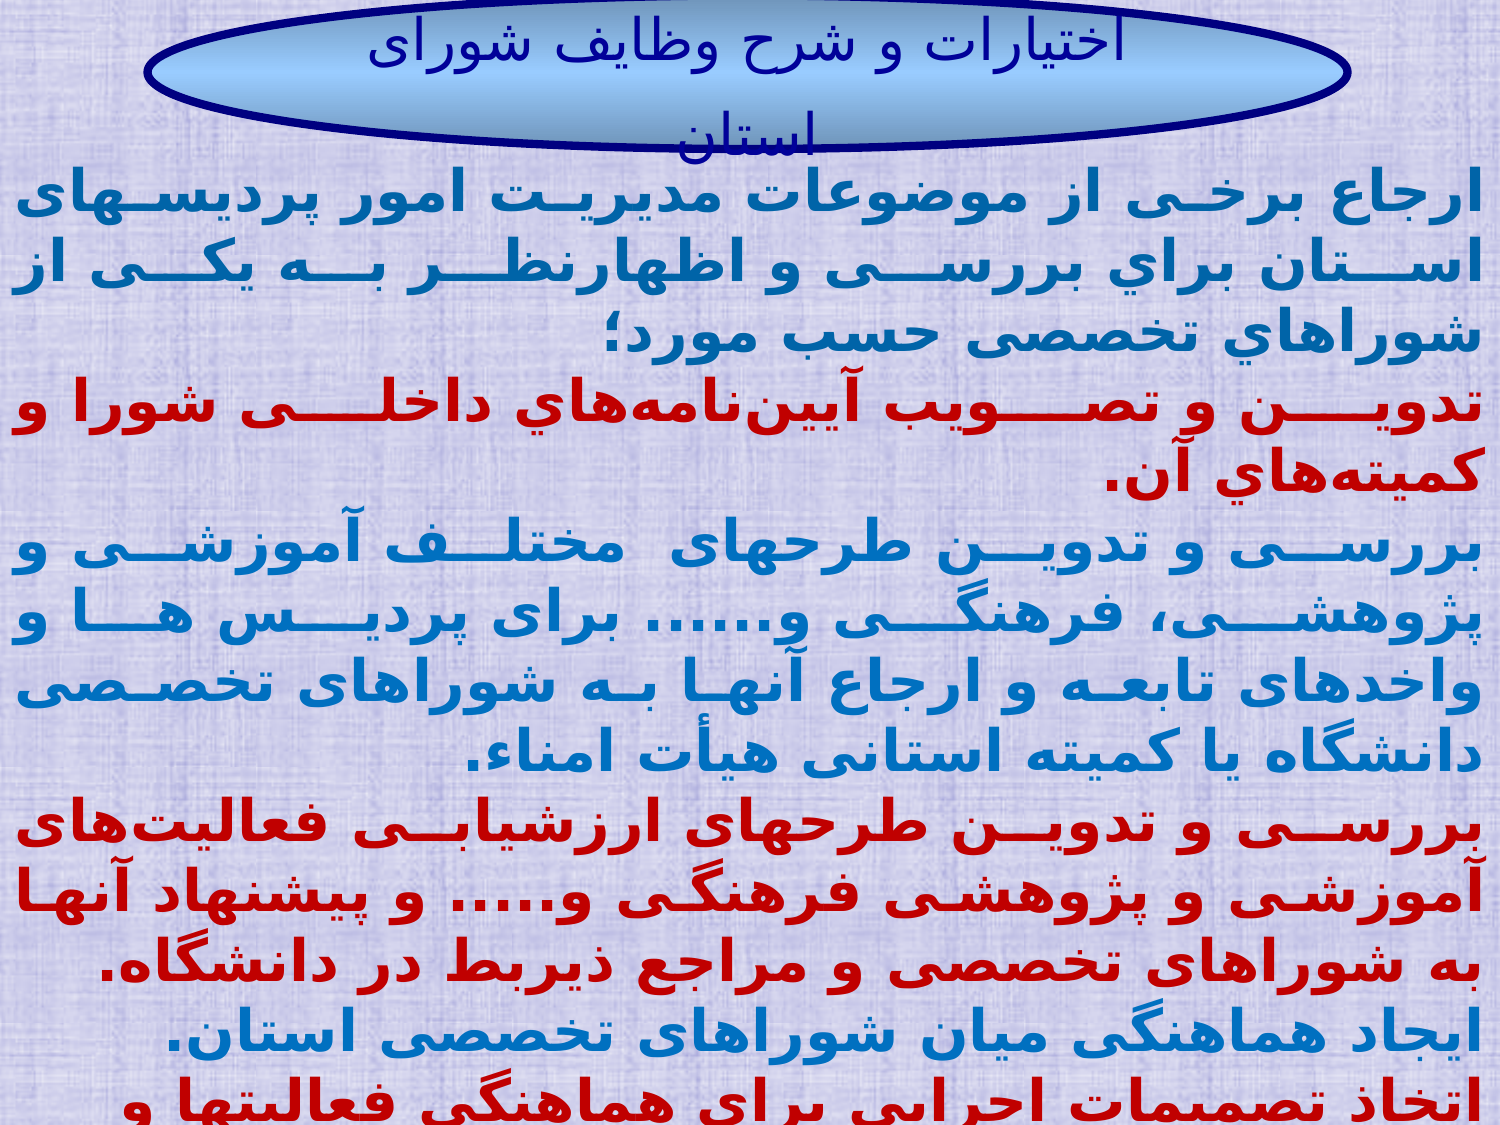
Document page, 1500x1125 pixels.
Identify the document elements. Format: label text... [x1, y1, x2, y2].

text_box اختیارات و شرح وظایف شورای استان [147, 0, 1348, 145]
text_box ارجاع برخی از موضوعات مدیریت امور پردیس‏های استان براي بررسی و اظهارنظر به یکی از شوراهاي تخصصی حسب مورد؛ تدوین و تصویب آیین‌نامه‌هاي داخلی شورا و کمیته‌هاي آن. بررسی و تدوین طرحهای مختلف آموزشی و پژوهشی، فرهنگی و...... برای پردیس ها و واخدهای تابعه و ارجاع آنها به شوراهای تخصصی دانشگاه یا کمیته استانی هیأت امناء. بررسی و تدوین طرحهای ارزشیابی فعالیت‌های آموزشی و پژوهشی فرهنگی و..... و پیشنهاد آنها به شوراهای تخصصی و مراجع ذیربط در دانشگاه. ایجاد هماهنگی میان شوراهای تخصصی استان. اتخاذ تصمیمات اجرایی برای هماهنگی فعالیت‏ها و تصمیمات در سطح استان بررسی و تعیین نیاز پردیس به عضو هیأت علمی جدید و پیشنهاد آن به شورای استان برای تکمیل اعضای هیأت علمی هر گروه؛ [0, 145, 1500, 1125]
